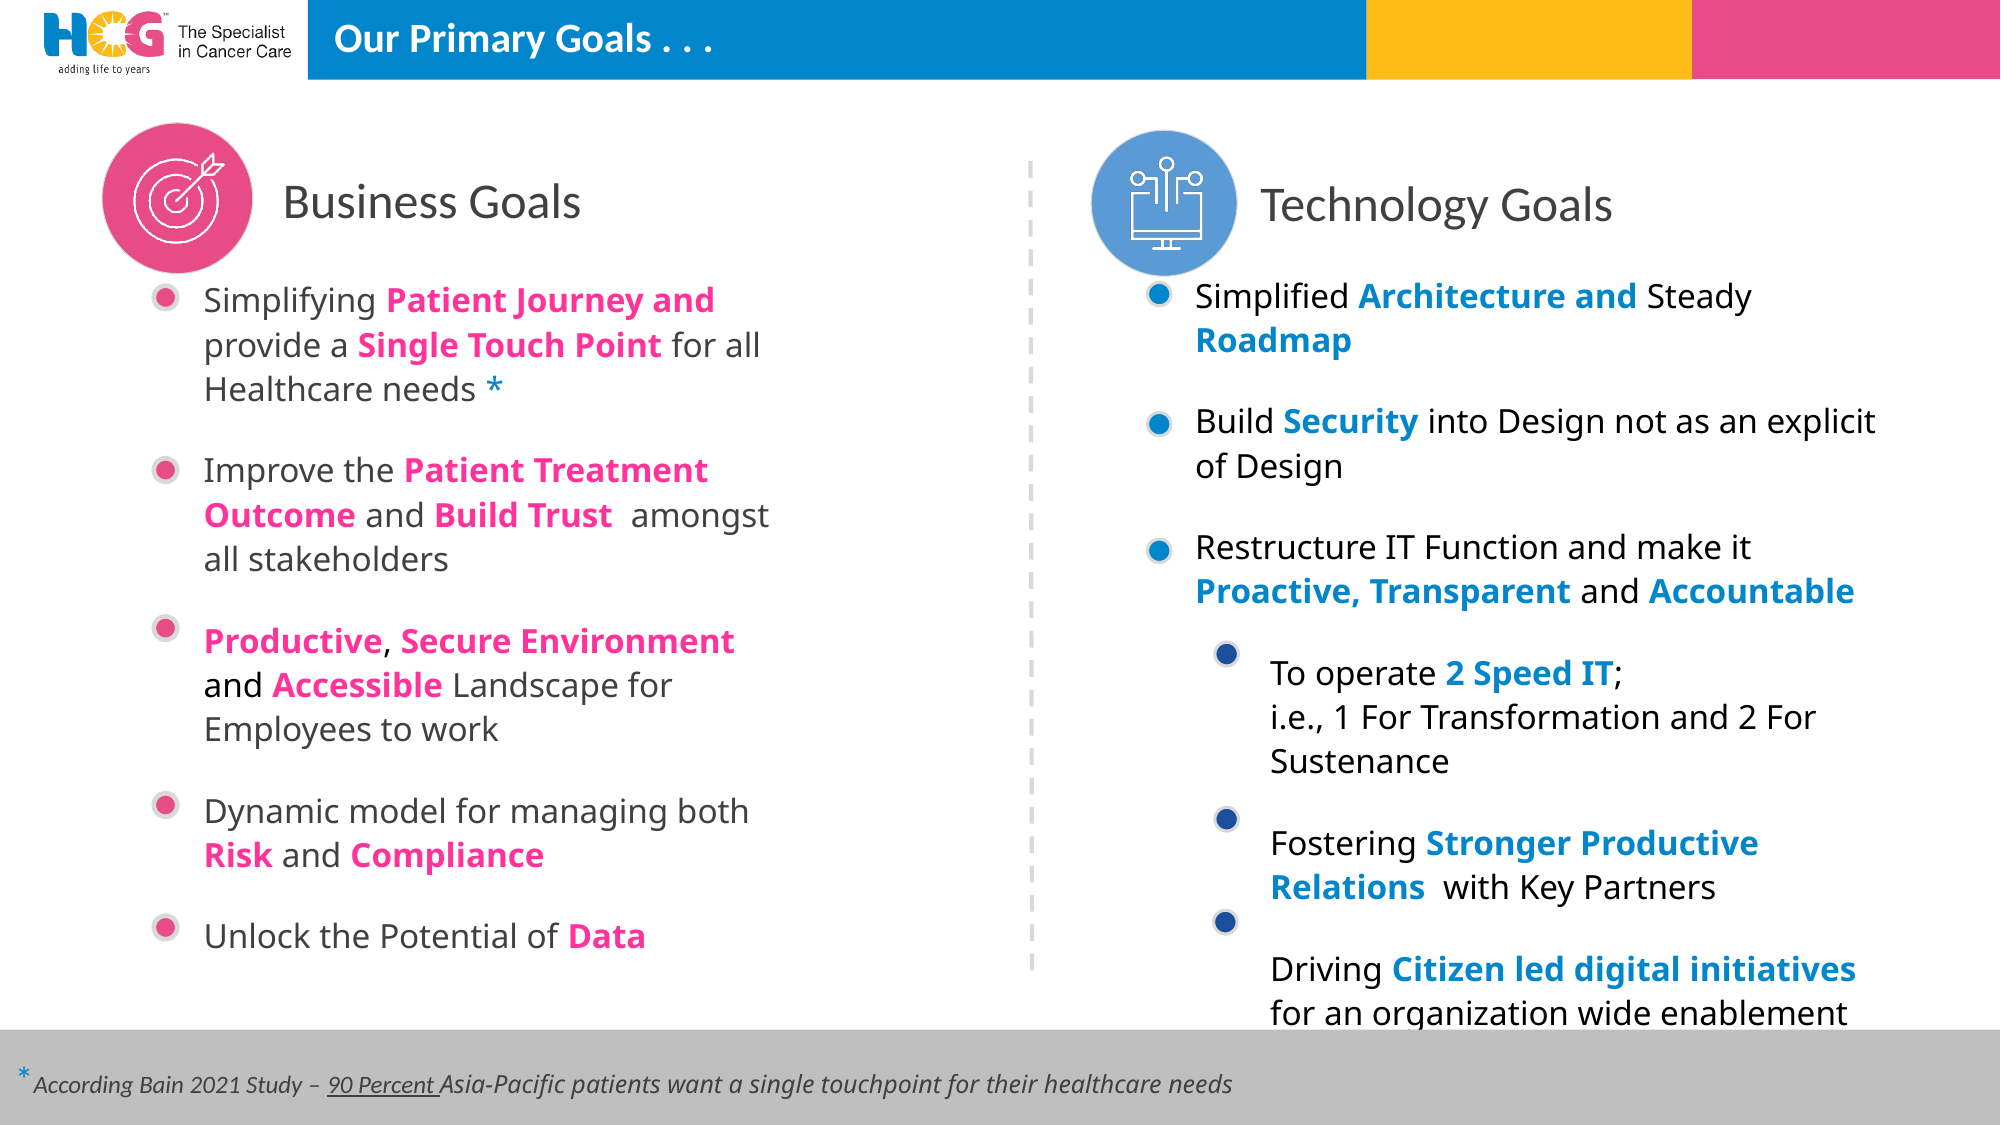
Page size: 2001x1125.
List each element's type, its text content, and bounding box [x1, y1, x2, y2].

text_box Technology Goals [1247, 164, 1775, 240]
text_box [126, 255, 229, 275]
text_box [153, 285, 178, 940]
picture [1086, 123, 1247, 283]
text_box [1147, 283, 1171, 563]
text_box [1212, 909, 1239, 936]
text_box Business Goals [267, 160, 717, 236]
text_box *According Bain 2021 Study – 90 Percent Asia-Pacific patients want a single touchpoint for their healthcare needs [0, 1029, 2000, 1125]
picture [121, 143, 234, 255]
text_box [44, 0, 2000, 80]
text_box [124, 121, 231, 143]
text_box [234, 146, 254, 250]
text_box [101, 146, 121, 250]
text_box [1214, 642, 1239, 832]
text_box Simplifying Patient Journey and provide a Single Touch Point for all Healthcare needs * Improve the Patient Treatment Outcome and Build Trust amongst all stakeholders Productive, Secure Environment and Accessible Landscape for Employees to work Dynamic model for managing both Risk and Compliance Unlock the Potential of Data [188, 267, 796, 963]
text_box Simplified Architecture and Steady Roadmap Build Security into Design not as an explicit of Design Restructure IT Function and make it Proactive, Transparent and Accountable To operate 2 Speed IT; i.e., 1 For Transformation and 2 For Sustenance Fostering Stronger Productive Relations with Key Partners Driving Citizen led digital initiatives for an organization wide enablement and adoption. [1180, 263, 1922, 1029]
